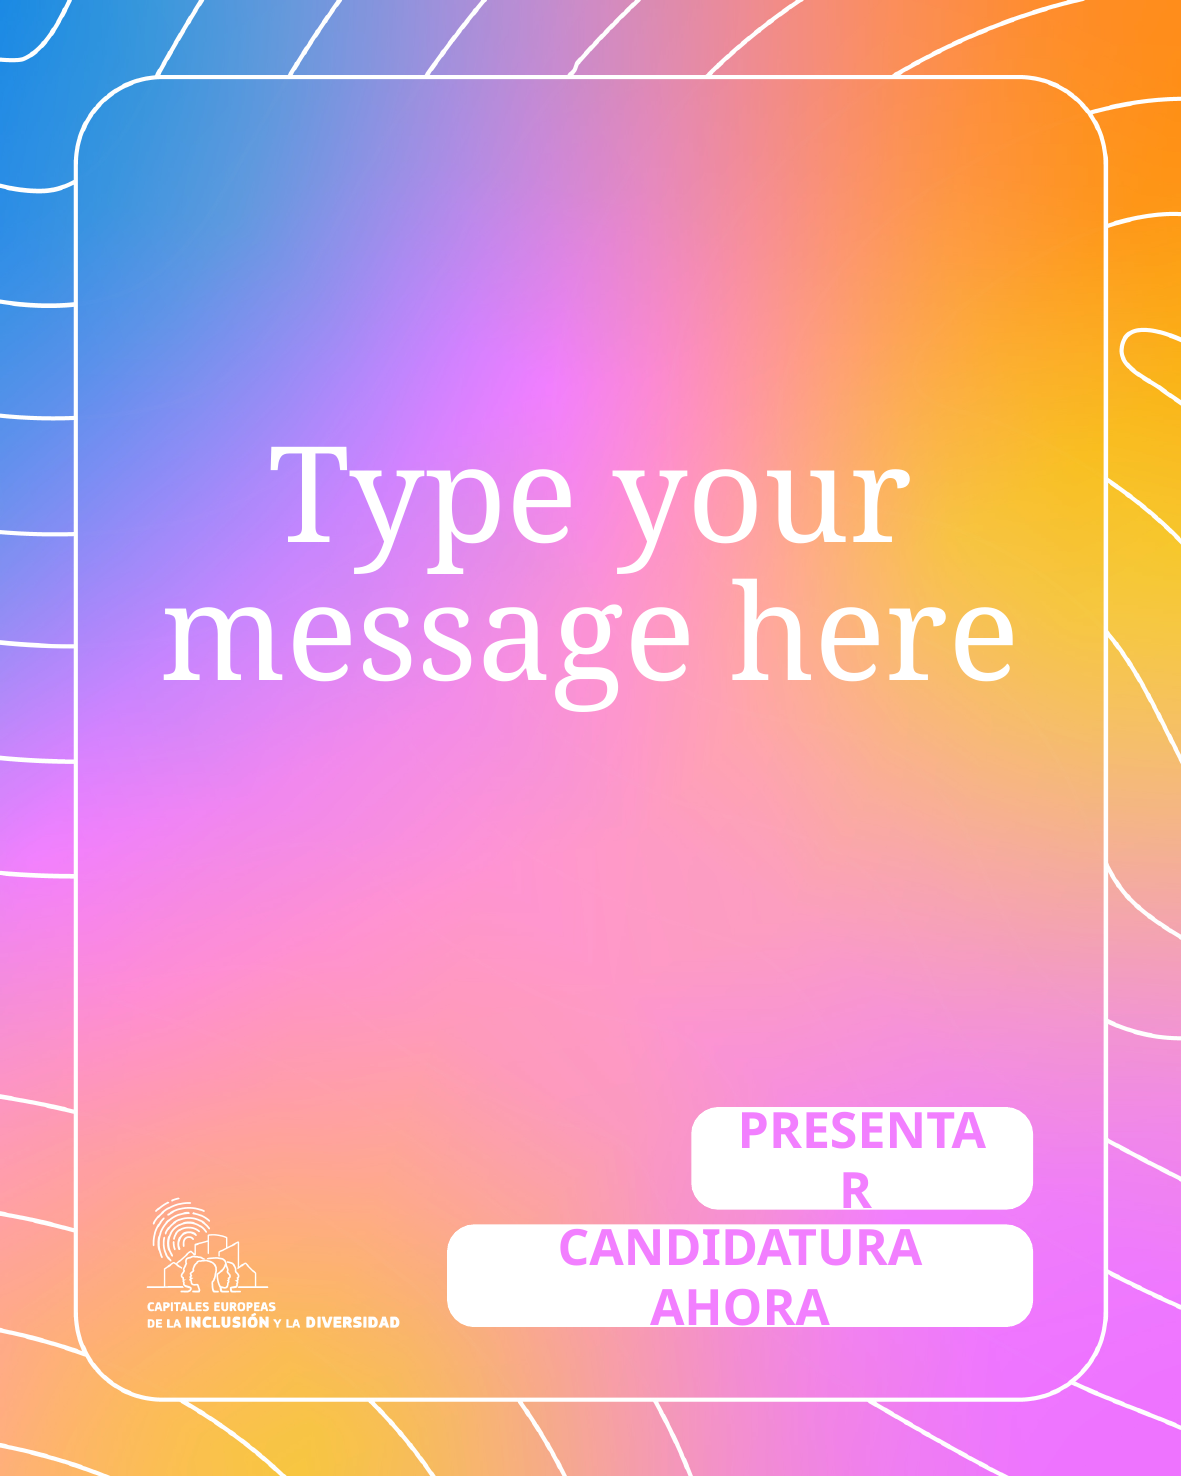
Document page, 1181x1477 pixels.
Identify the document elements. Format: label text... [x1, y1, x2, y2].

title Type your message here [88, 161, 1093, 977]
text_box PRESENTAR [705, 1121, 1020, 1196]
picture [0, 0, 1181, 1476]
text_box CANDIDATURA AHORA [461, 1238, 1020, 1313]
